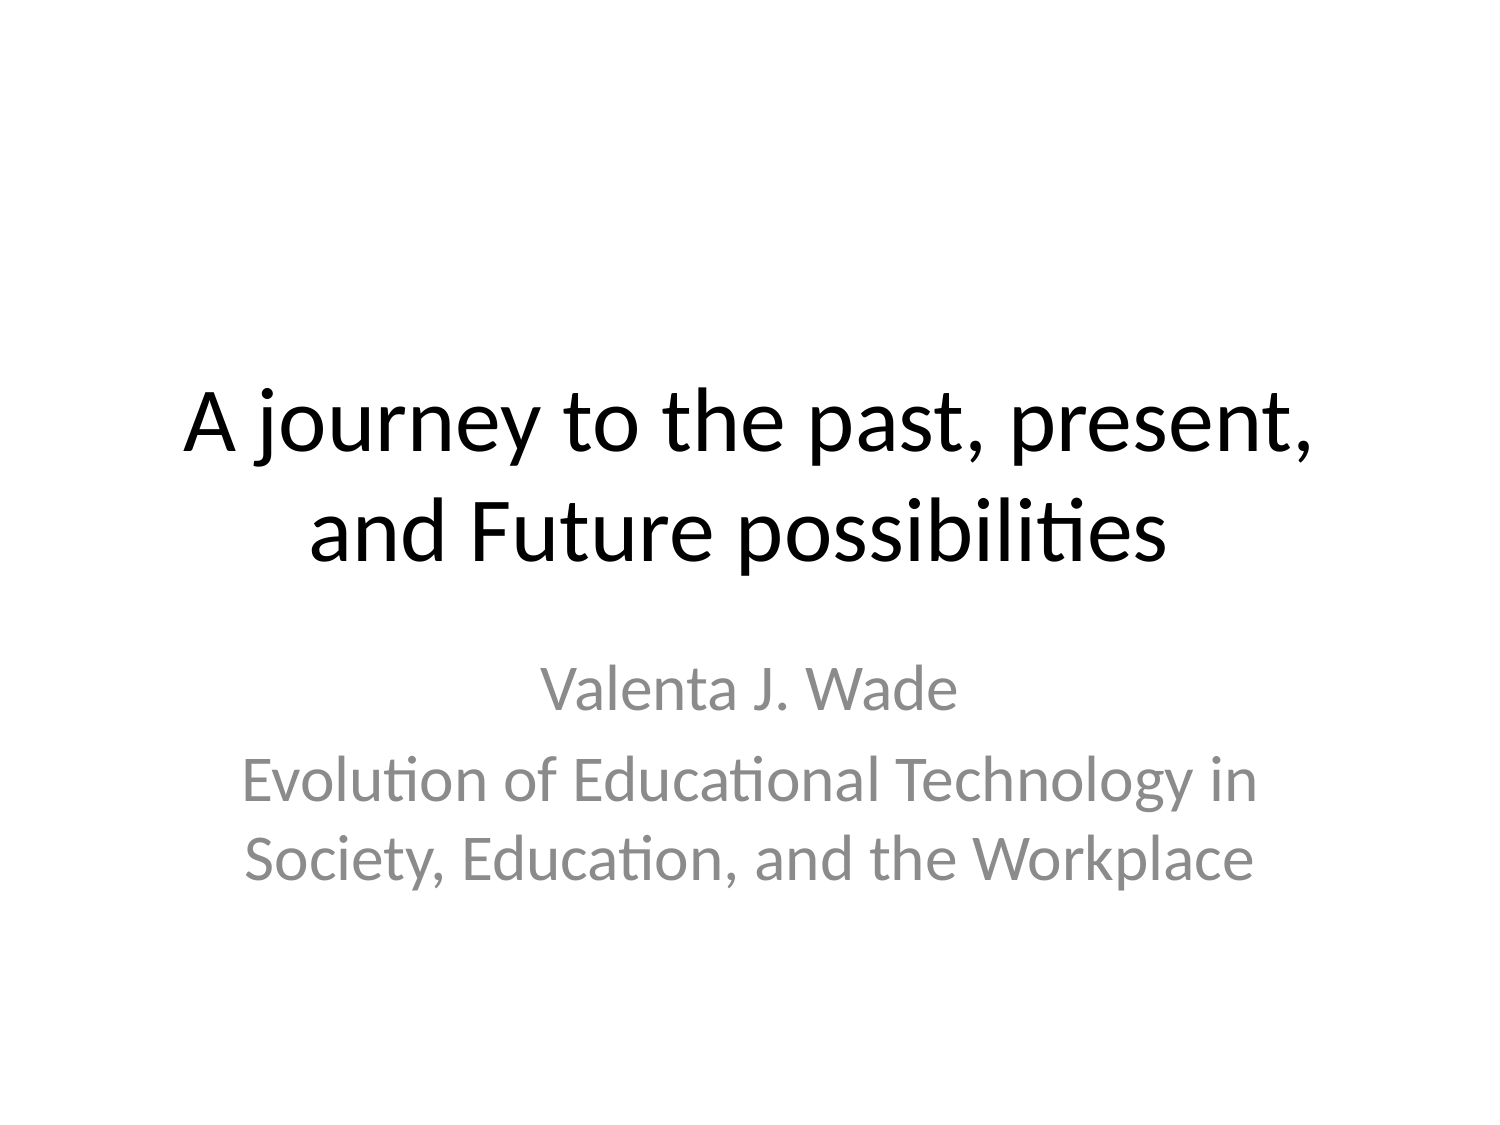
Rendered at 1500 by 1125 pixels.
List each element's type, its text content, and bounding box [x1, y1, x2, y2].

subtitle Valenta J. Wade Evolution of Educational Technology in Society, Education, and the Workplace [225, 637, 1275, 925]
title A journey to the past, present, and Future possibilities [112, 349, 1388, 591]
